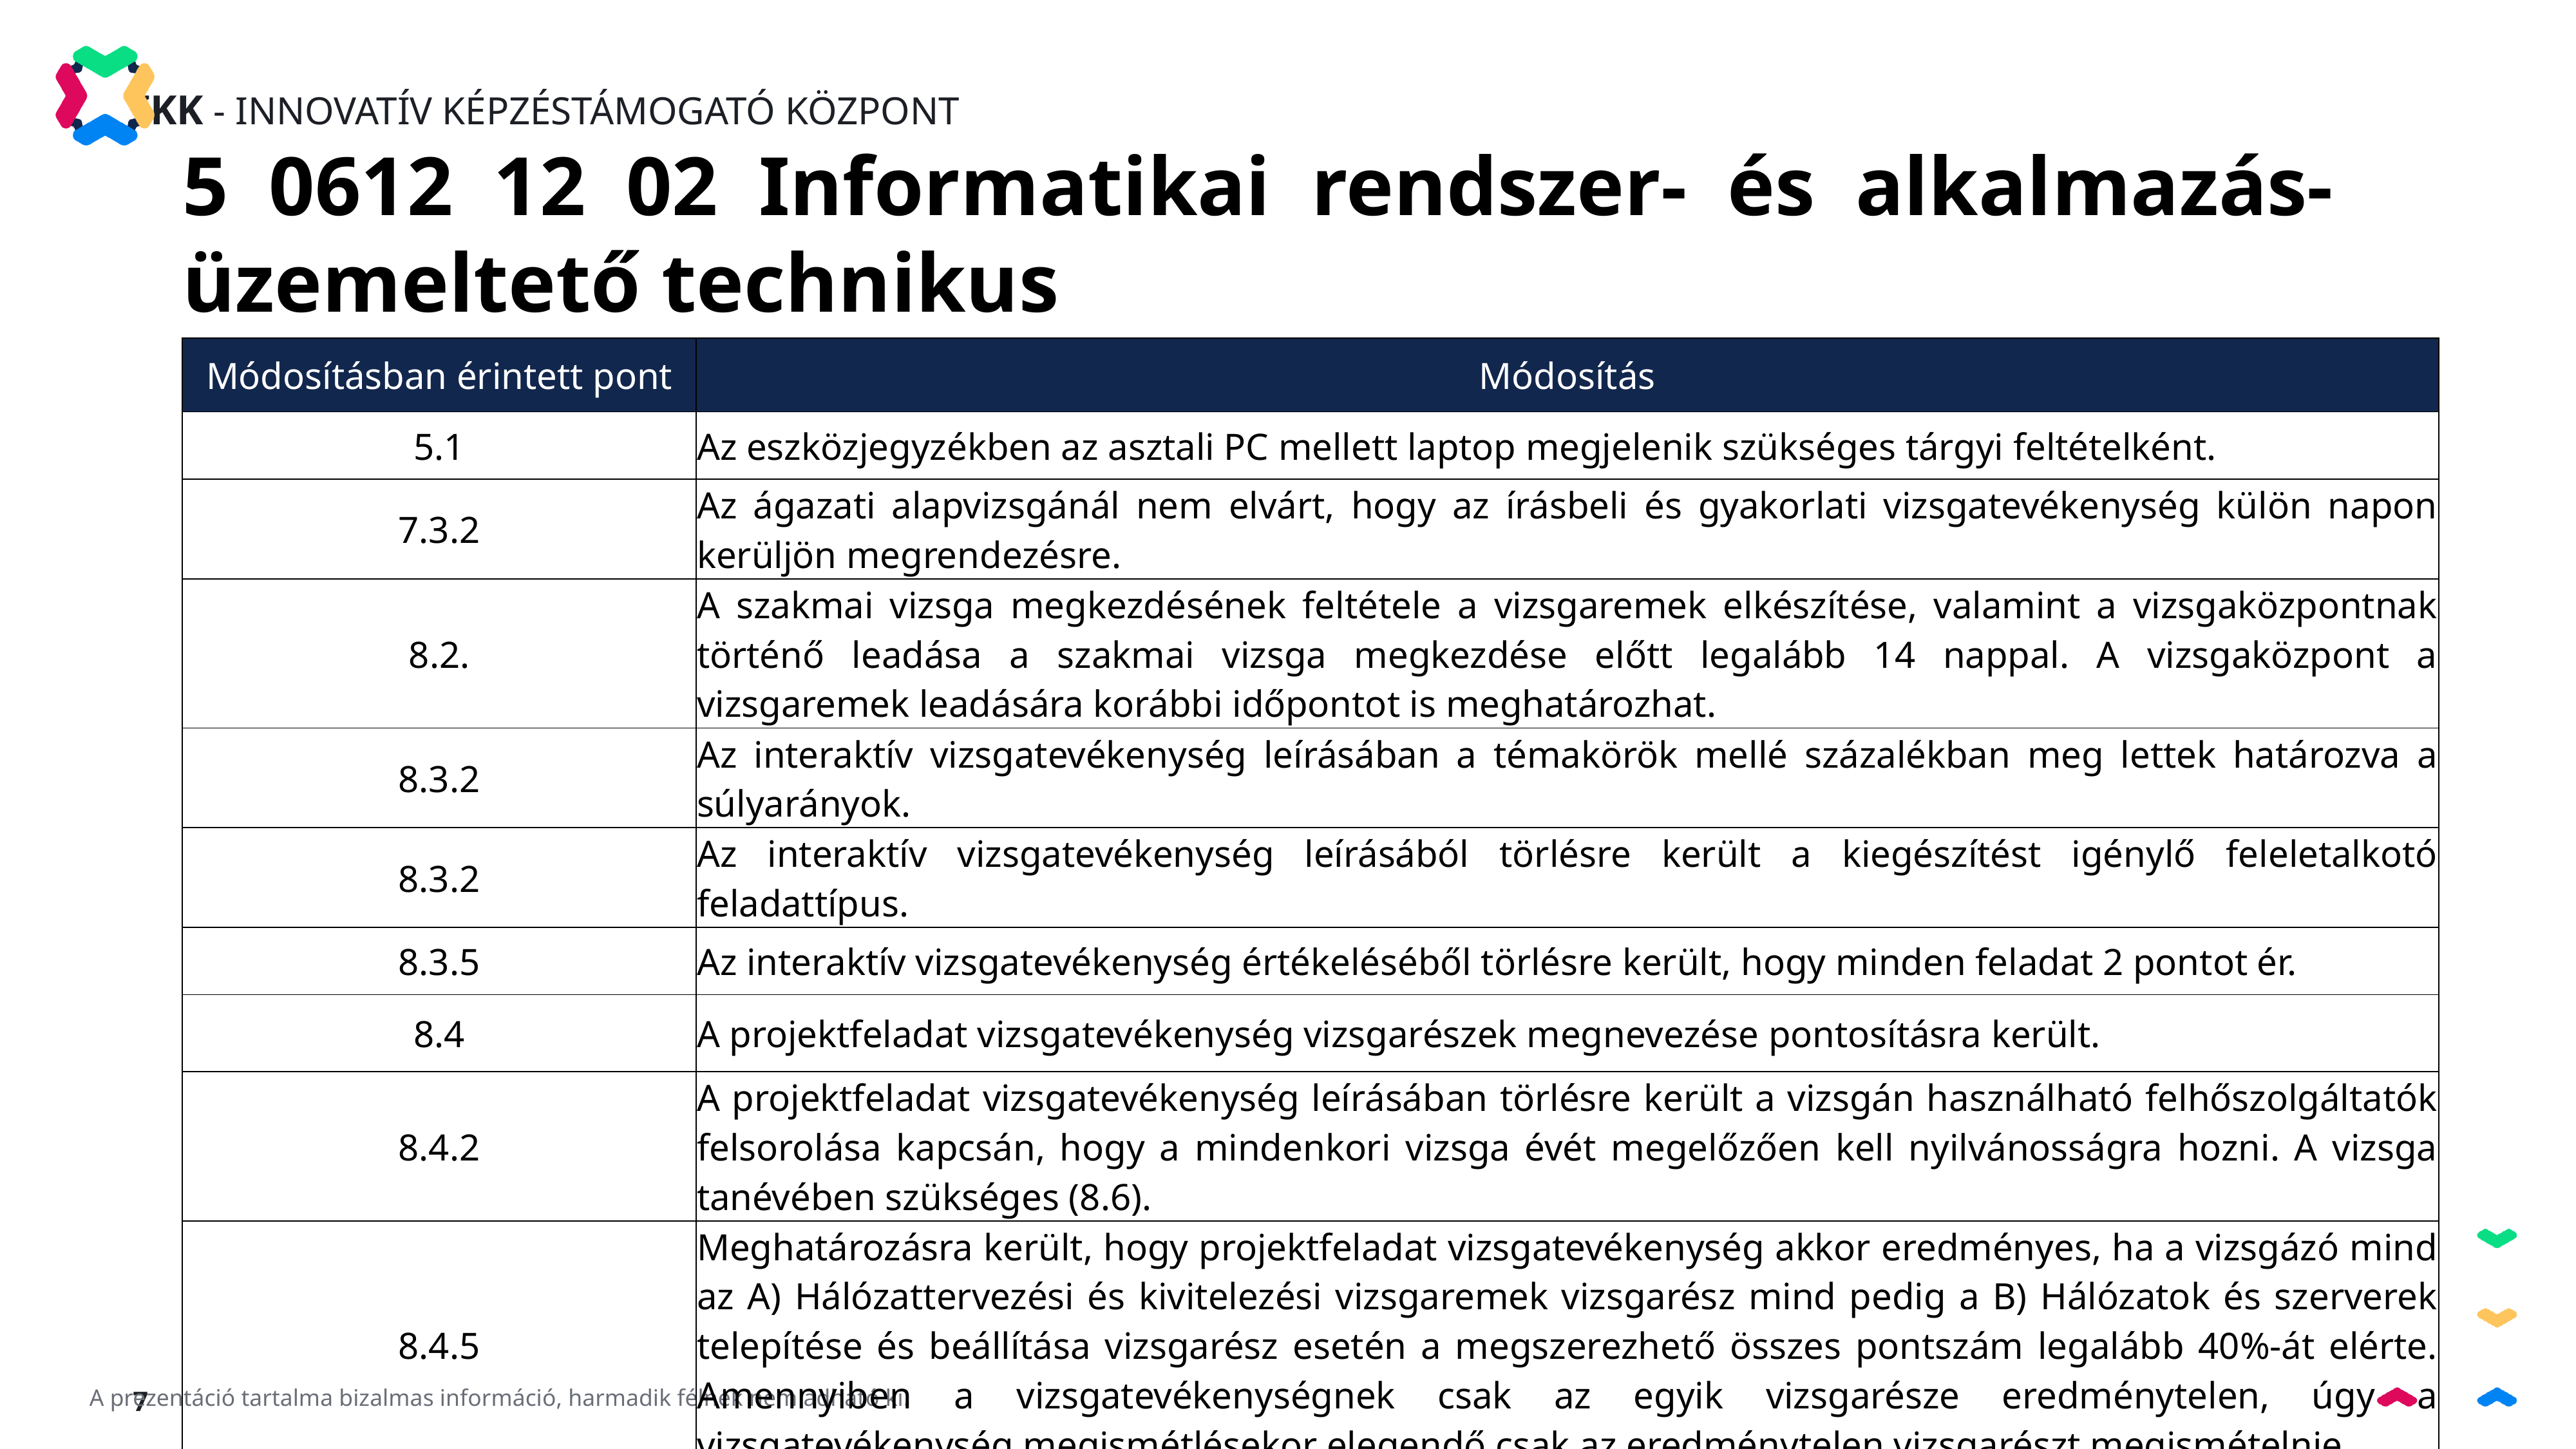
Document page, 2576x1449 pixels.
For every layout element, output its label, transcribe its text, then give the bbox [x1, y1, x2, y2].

table_header Módosítás [697, 339, 2438, 412]
table_cell Az interaktív vizsgatevékenység értékeléséből törlésre került, hogy minden feladat 2 pontot ér. [697, 928, 2438, 994]
table_cell Az interaktív vizsgatevékenység leírásából törlésre került a kiegészítést igénylő feleletalkotó feladattípus. [697, 828, 2438, 927]
table_cell Meghatározásra került, hogy projektfeladat vizsgatevékenység akkor eredményes, ha a vizsgázó mind az A) Hálózattervezési és kivitelezési vizsgaremek vizsgarész mind pedig a B) Hálózatok és szerverek telepítése és beállítása vizsgarész esetén a megszerezhető összes pontszám legalább 40%-át elérte. Amennyiben a vizsgatevékenységnek csak az egyik vizsgarésze eredménytelen, úgy a vizsgatevékenység megismétlésekor elegendő csak az eredménytelen vizsgarészt megismételnie. [697, 1222, 2438, 1449]
table_cell A szakmai vizsga megkezdésének feltétele a vizsgaremek elkészítése, valamint a vizsgaközpontnak történő leadása a szakmai vizsga megkezdése előtt legalább 14 nappal. A vizsgaközpont a vizsgaremek leadására korábbi időpontot is meghatározhat. [697, 580, 2438, 728]
table_cell A projektfeladat vizsgatevékenység vizsgarészek megnevezése pontosításra került. [697, 995, 2438, 1071]
table_cell Az ágazati alapvizsgánál nem elvárt, hogy az írásbeli és gyakorlati vizsgatevékenység külön napon kerüljön megrendezésre. [697, 480, 2438, 578]
table_cell 8.3.2 [183, 728, 696, 827]
table_cell 8.4 [183, 995, 696, 1071]
table_header Módosításban érintett pont [183, 339, 696, 412]
table_cell 7.3.2 [183, 480, 696, 578]
table_cell 5.1 [183, 412, 696, 478]
table_cell 8.4.2 [183, 1072, 696, 1220]
picture [2439, 1229, 2517, 1406]
table_cell 8.3.2 [183, 828, 696, 927]
table_cell A projektfeladat vizsgatevékenység leírásában törlésre került a vizsgán használható felhőszolgáltatók felsorolása kapcsán, hogy a mindenkori vizsga évét megelőzően kell nyilvánosságra hozni. A vizsga tanévében szükséges (8.6). [697, 1072, 2438, 1220]
table_cell 8.3.5 [183, 928, 696, 994]
list 5 0612 12 02 Informatikai rendszer- és alkalmazás-üzemeltető technikus [182, 135, 2336, 223]
table_cell 8.2. [183, 580, 696, 728]
table_cell Az eszközjegyzékben az asztali PC mellett laptop megjelenik szükséges tárgyi feltételként. [697, 412, 2438, 478]
table_cell 8.4.5 [183, 1222, 696, 1449]
picture [55, 46, 155, 146]
table_cell Az interaktív vizsgatevékenység leírásában a témakörök mellé százalékban meg lettek határozva a súlyarányok. [697, 728, 2438, 827]
